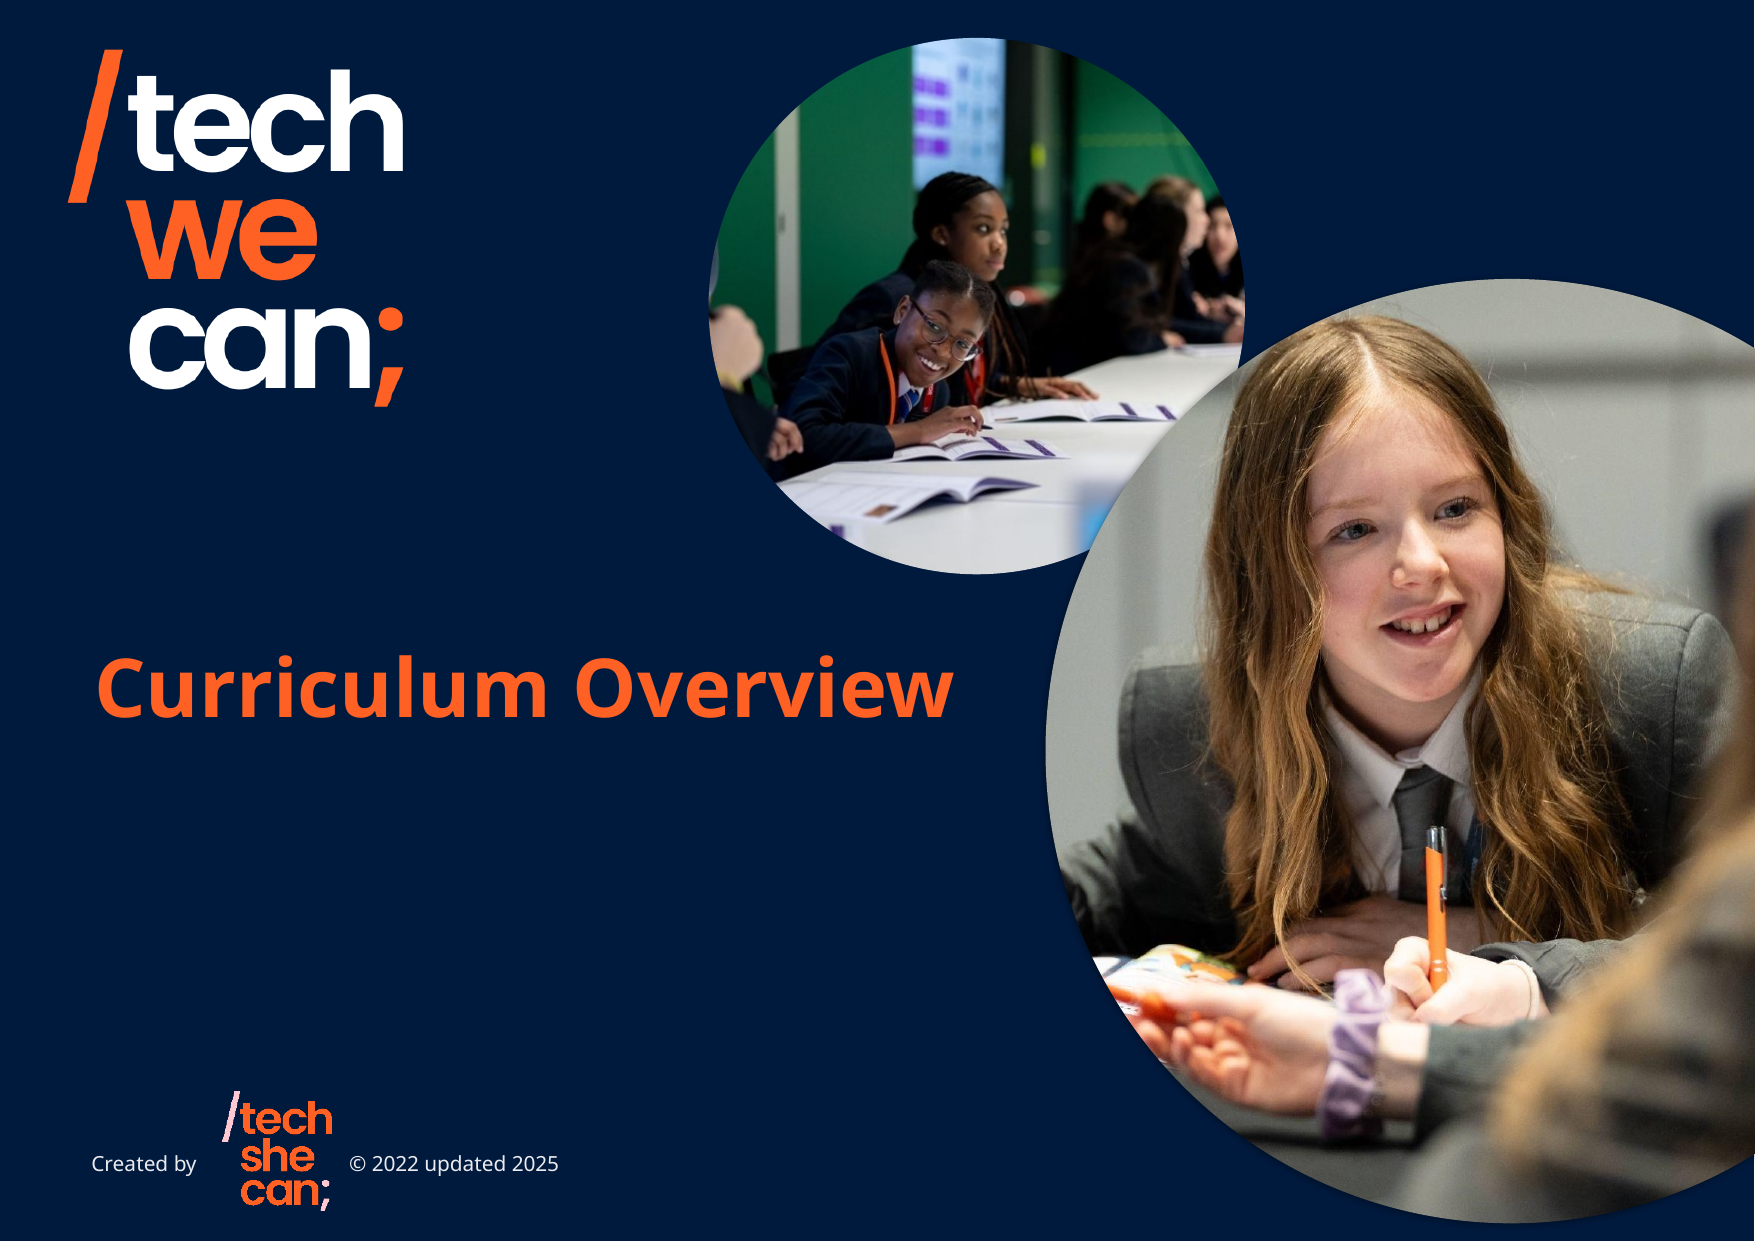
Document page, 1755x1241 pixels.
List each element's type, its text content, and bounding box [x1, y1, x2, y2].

title Curriculum Overview [76, 618, 1009, 752]
picture [21, 10, 479, 468]
picture [708, 37, 1755, 1224]
text_box © 2022 updated 2025 [336, 1143, 1040, 1184]
picture [222, 1091, 332, 1212]
text_box Created by [76, 1143, 217, 1184]
